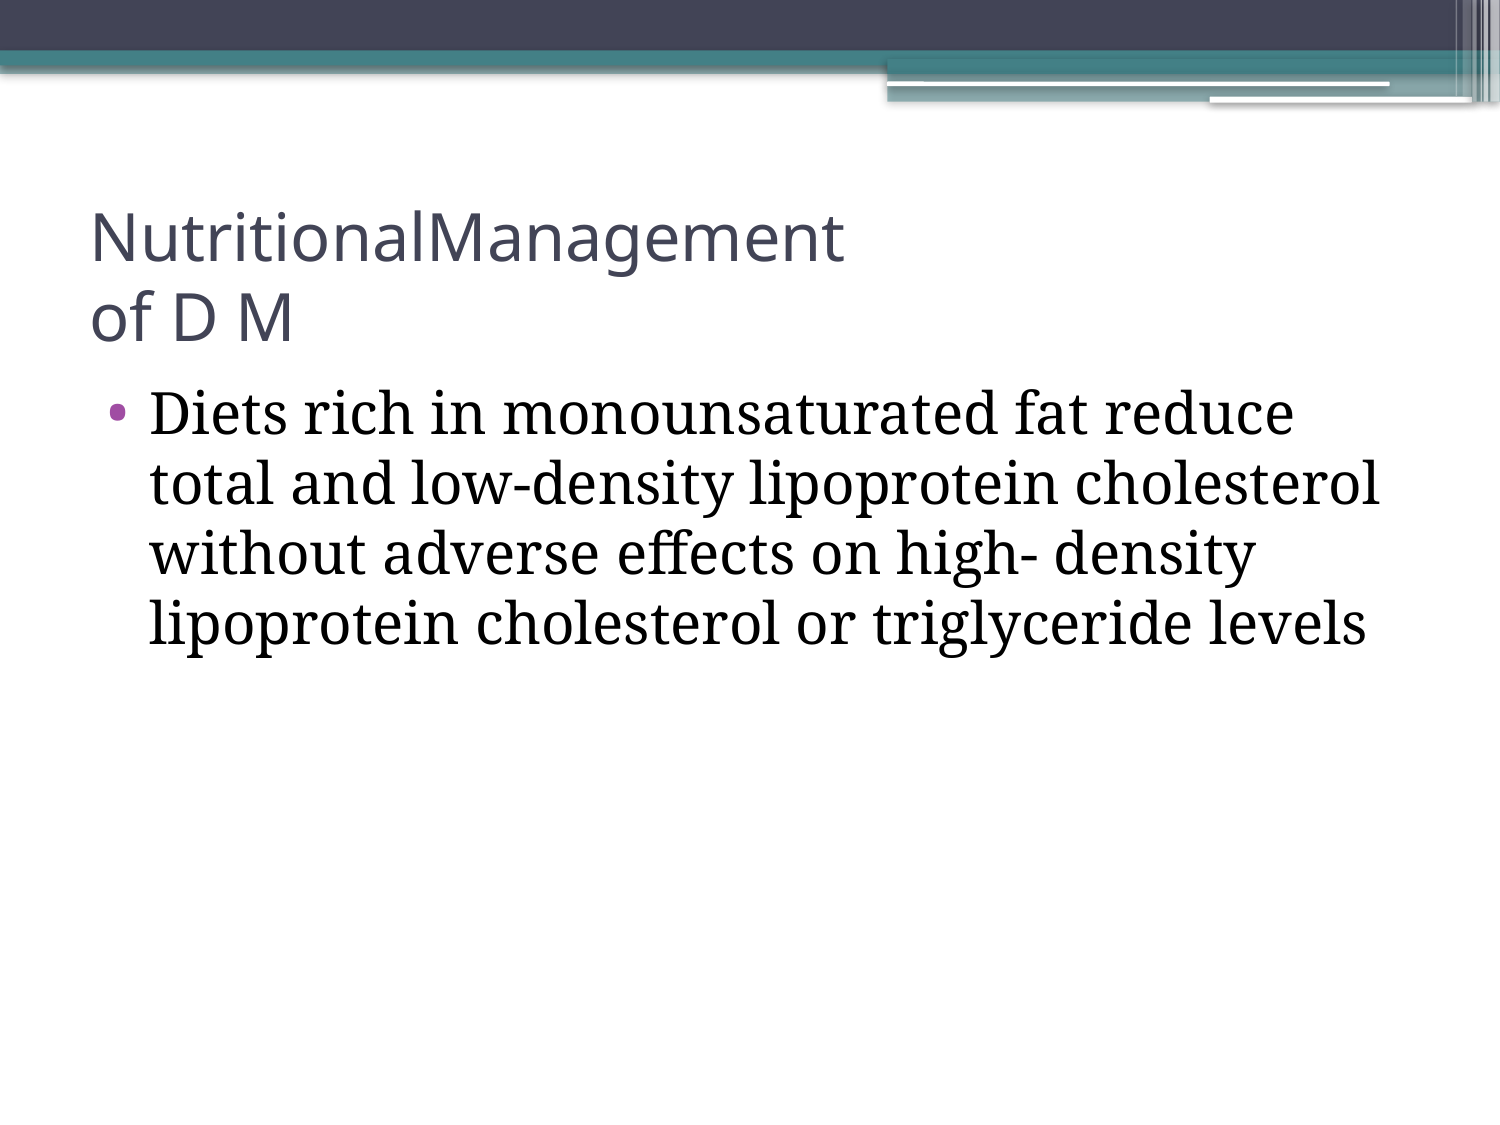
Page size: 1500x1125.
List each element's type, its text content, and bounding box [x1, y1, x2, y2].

title NutritionalManagement of D M [75, 187, 1425, 363]
list Diets rich in monounsaturated fat reduce total and low-density lipoprotein cholesterol without adverse eﬀects on high- density lipoprotein cholesterol or triglyceride levels [75, 368, 1425, 1079]
